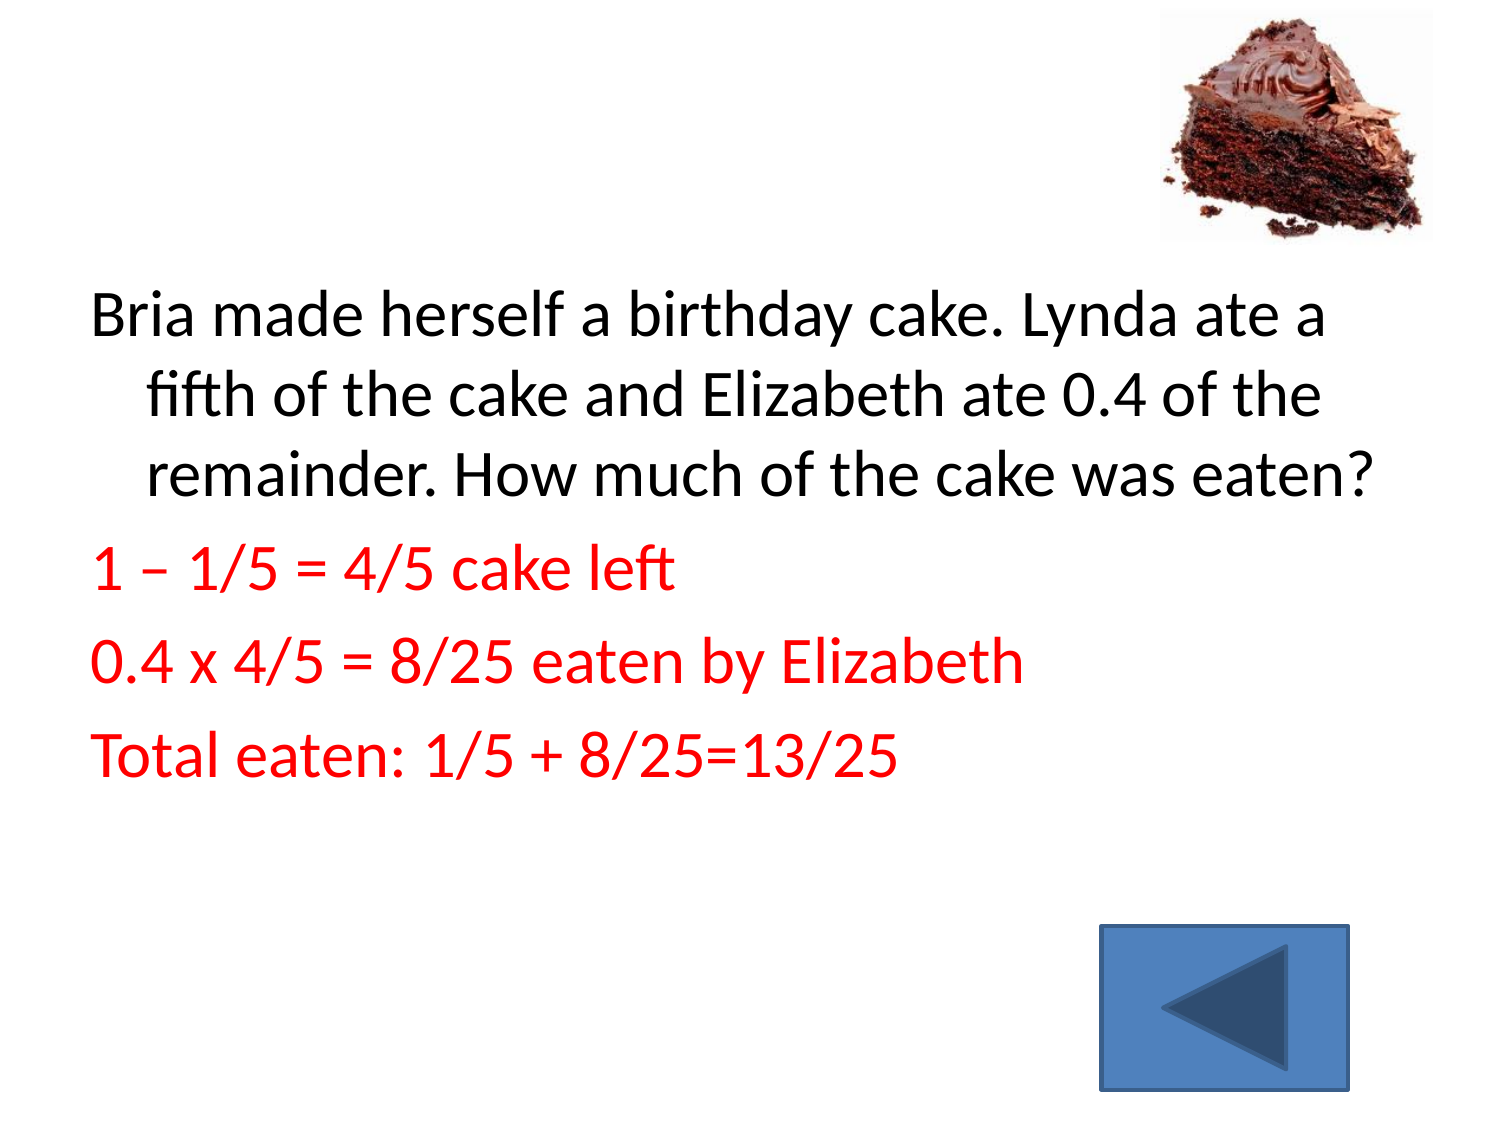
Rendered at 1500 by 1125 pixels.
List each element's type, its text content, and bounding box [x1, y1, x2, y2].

list Bria made herself a birthday cake. Lynda ate a fifth of the cake and Elizabeth ate 0.4 of the remainder. How much of the cake was eaten? 1 – 1/5 = 4/5 cake left 0.4 x 4/5 = 8/25 eaten by Elizabeth Total eaten: 1/5 + 8/25=13/25 [75, 262, 1425, 1005]
text_box [1099, 924, 1350, 1092]
picture [1159, 0, 1433, 258]
